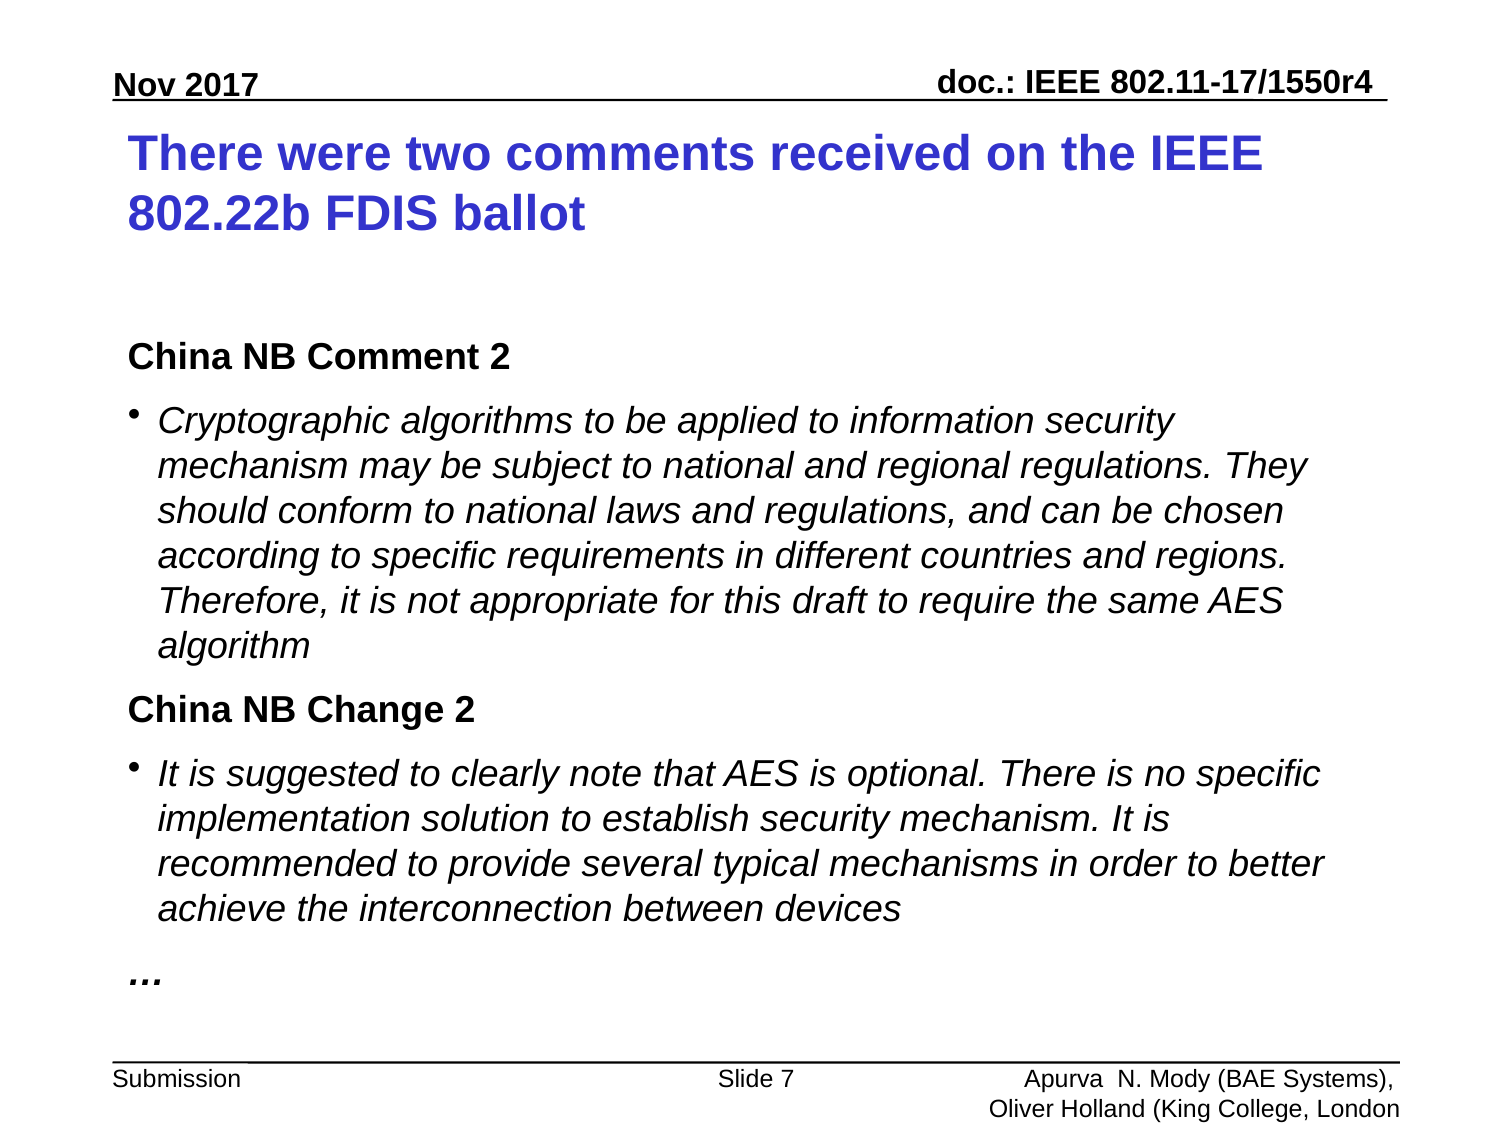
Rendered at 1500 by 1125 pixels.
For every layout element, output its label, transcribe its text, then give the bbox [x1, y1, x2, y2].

title There were two comments received on the IEEE 802.22b FDIS ballot [112, 112, 1388, 288]
list China NB Comment 2 Cryptographic algorithms to be applied to information security mechanism may be subject to national and regional regulations. They should conform to national laws and regulations, and can be chosen according to specific requirements in different countries and regions. Therefore, it is not appropriate for this draft to require the same AES algorithm China NB Change 2 It is suggested to clearly note that AES is optional. There is no specific implementation solution to establish security mechanism. It is recommended to provide several typical mechanisms in order to better achieve the interconnection between devices … [112, 324, 1388, 1000]
footer Apurva N. Mody (BAE Systems), Oliver Holland (King College, London [979, 1061, 1402, 1124]
slide_number Slide 7 [709, 1061, 803, 1093]
